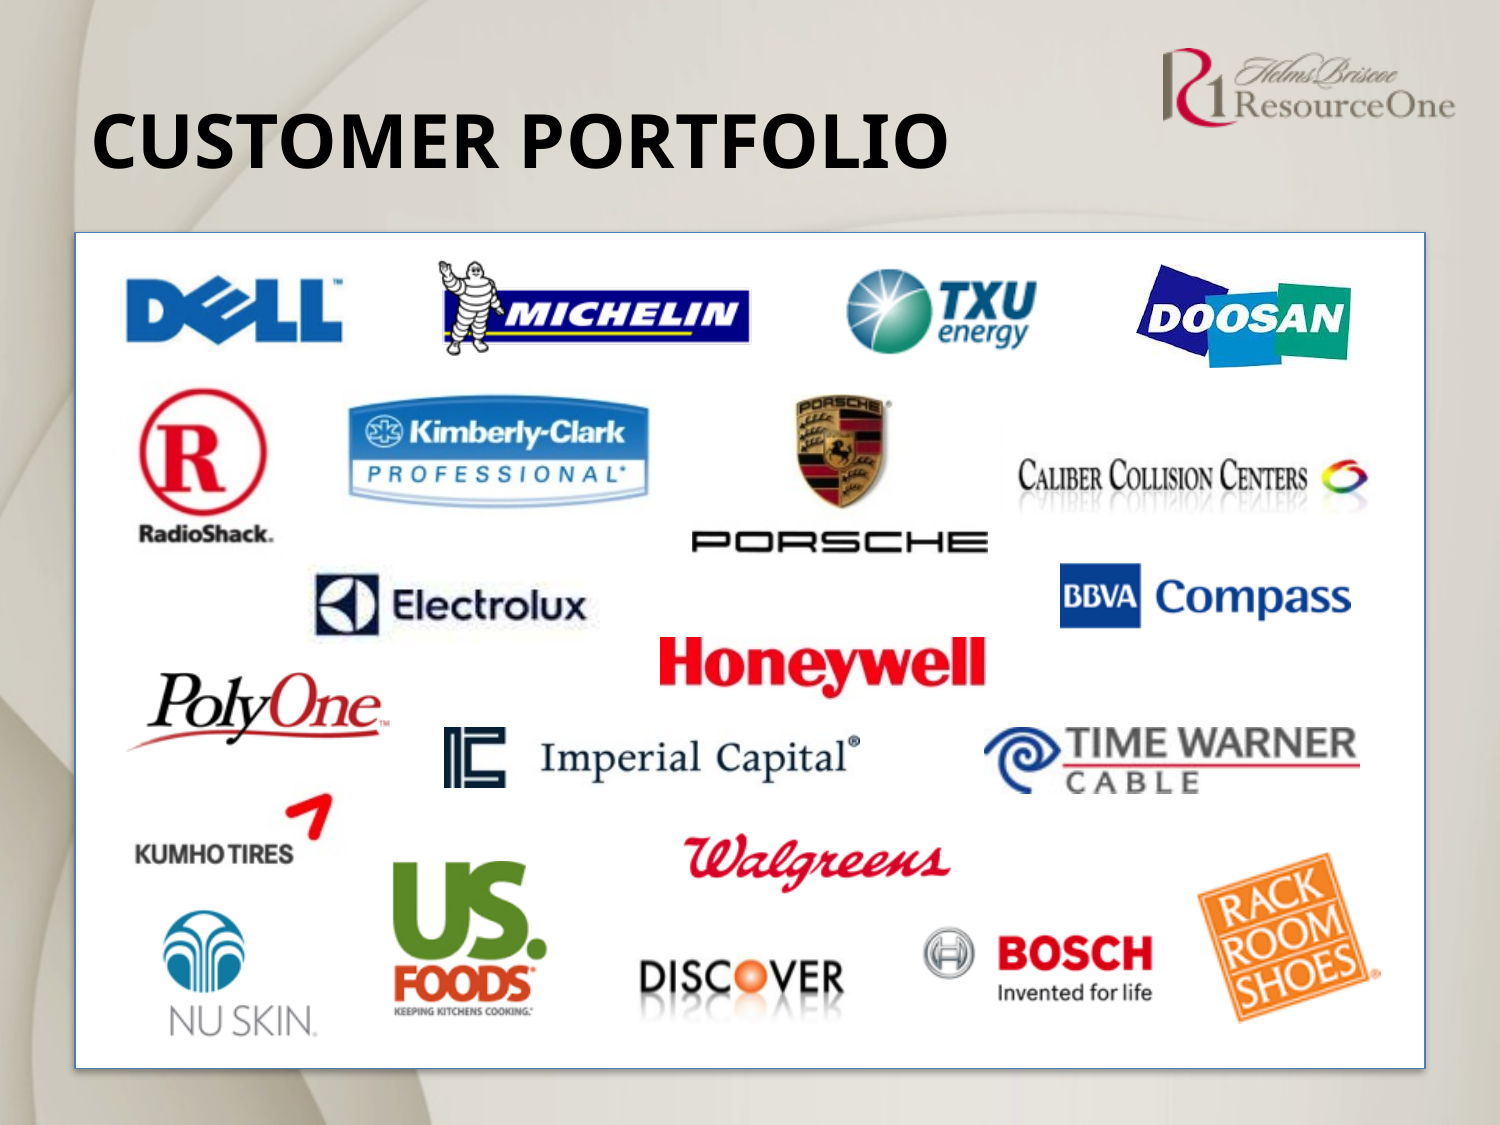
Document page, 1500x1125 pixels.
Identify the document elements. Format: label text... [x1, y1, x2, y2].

picture [0, 0, 1500, 1125]
title CUSTOMER PORTFOLIO [75, 45, 1425, 231]
text_box [74, 232, 1426, 1069]
